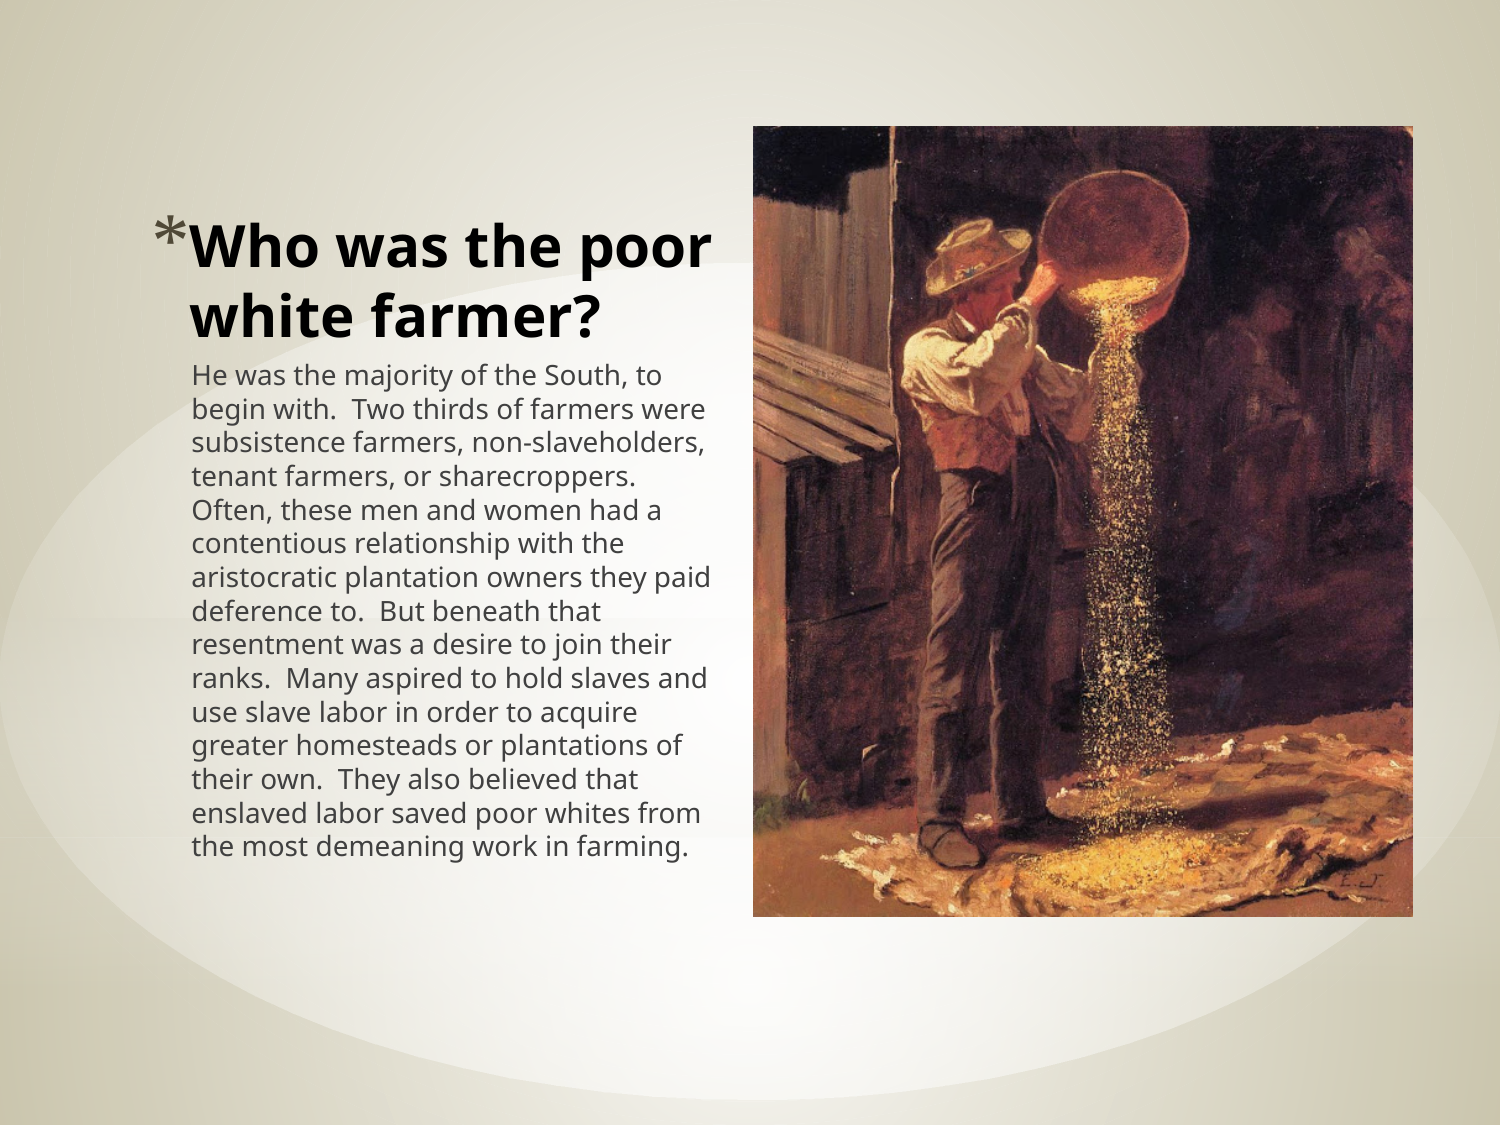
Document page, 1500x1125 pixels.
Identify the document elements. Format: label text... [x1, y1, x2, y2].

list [753, 126, 1413, 917]
title Who was the poor white farmer? [137, 149, 734, 357]
list He was the majority of the South, to begin with. Two thirds of farmers were subsistence farmers, non-slaveholders, tenant farmers, or sharecroppers. Often, these men and women had a contentious relationship with the aristocratic plantation owners they paid deference to. But beneath that resentment was a desire to join their ranks. Many aspired to hold slaves and use slave labor in order to acquire greater homesteads or plantations of their own. They also believed that enslaved labor saved poor whites from the most demeaning work in farming. [176, 350, 733, 925]
